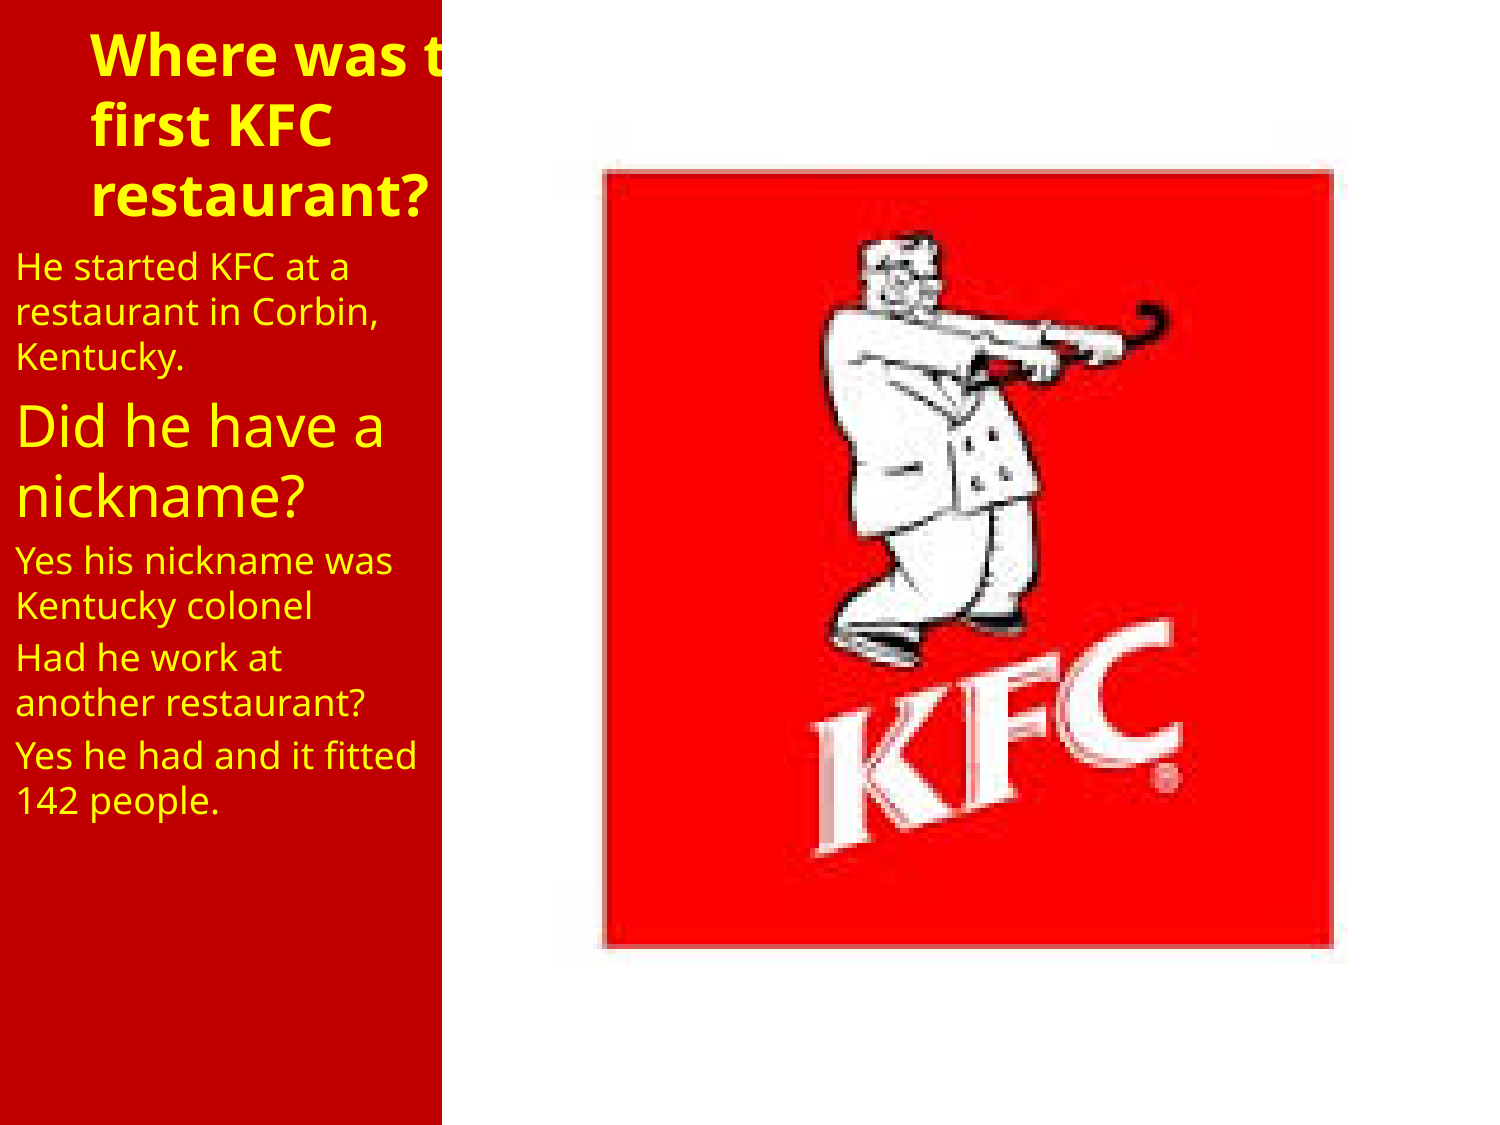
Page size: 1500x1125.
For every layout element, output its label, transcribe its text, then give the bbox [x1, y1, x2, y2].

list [442, 0, 1500, 1125]
list He started KFC at a restaurant in Corbin, Kentucky. Did he have a nickname? Yes his nickname was Kentucky colonel Had he work at another restaurant? Yes he had and it fitted 142 people. [0, 235, 437, 1125]
title Where was the first KFC restaurant? [75, 0, 440, 235]
